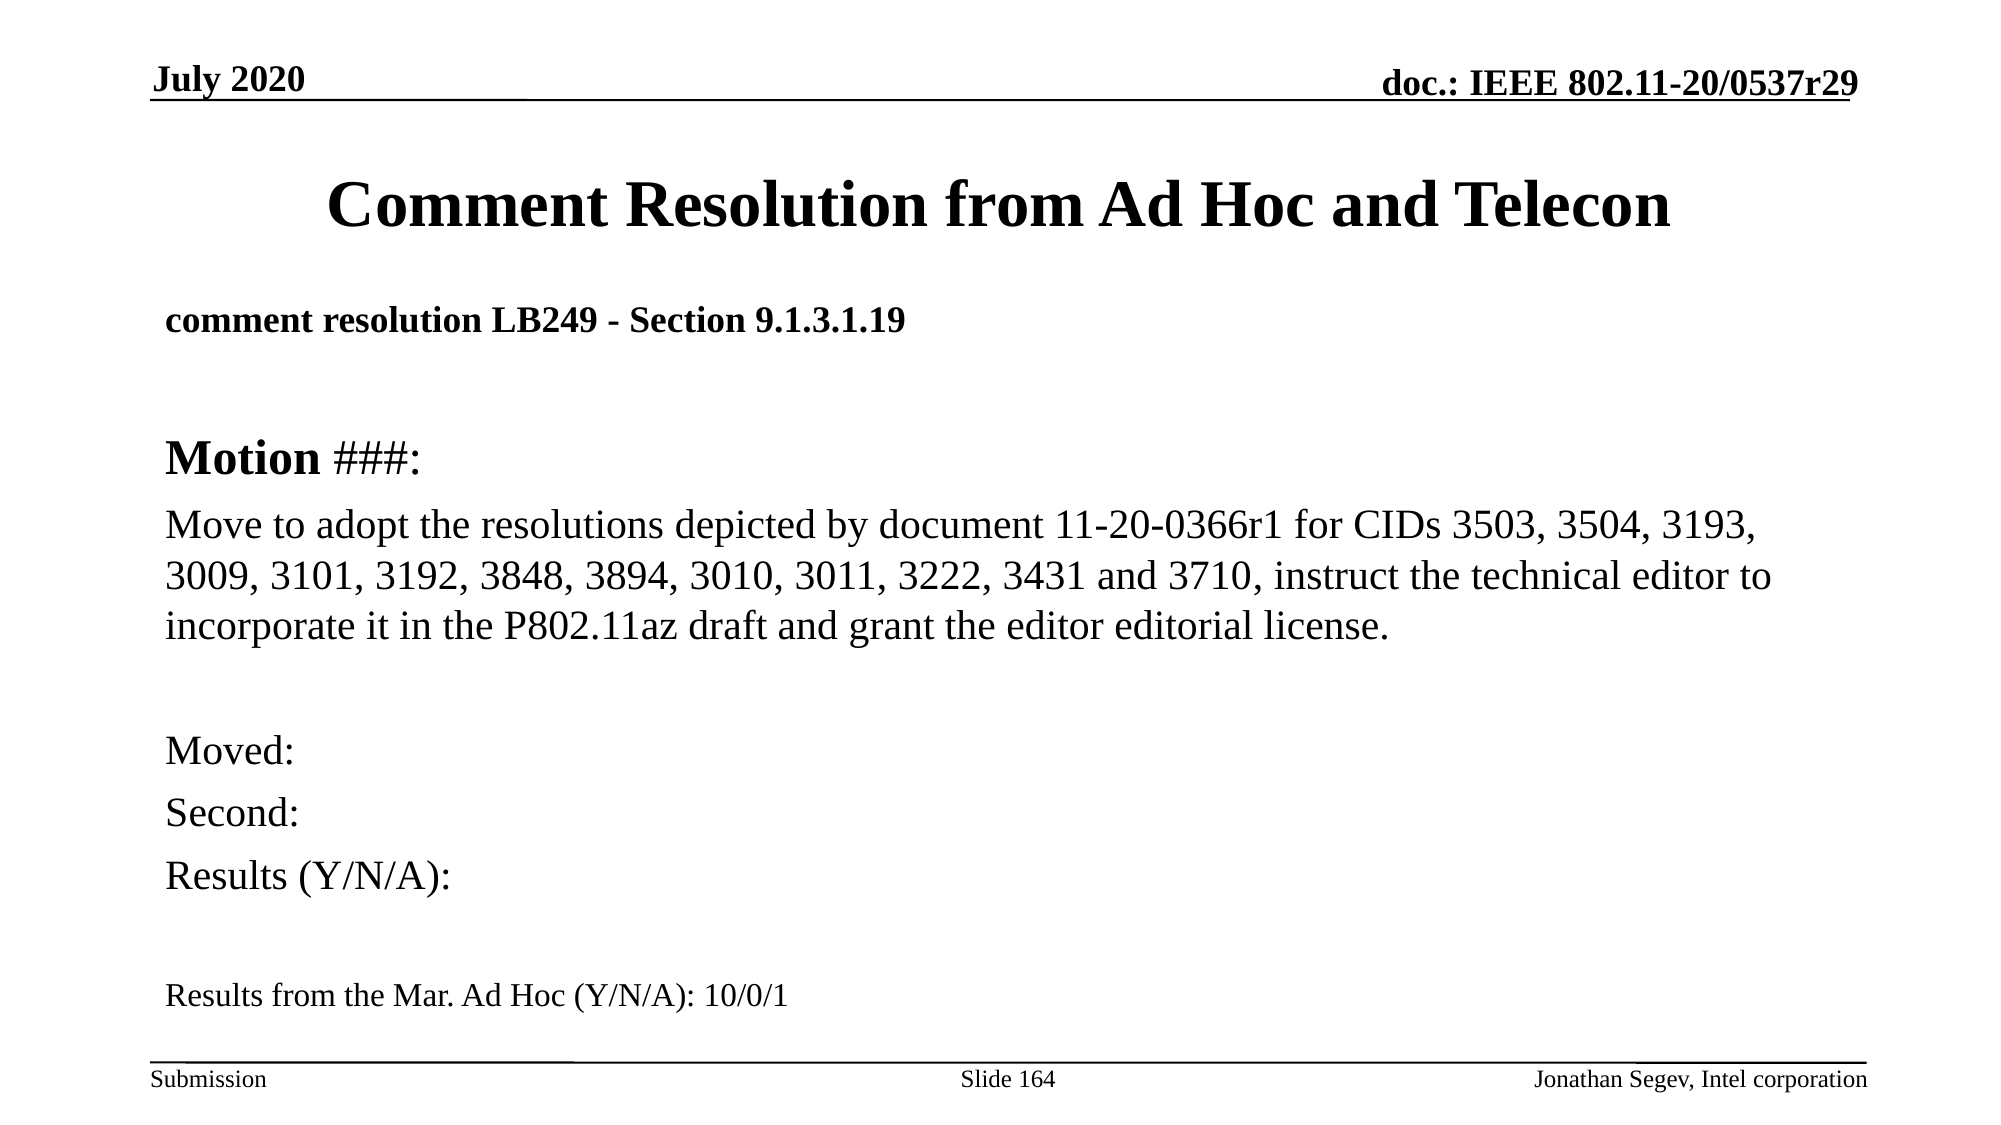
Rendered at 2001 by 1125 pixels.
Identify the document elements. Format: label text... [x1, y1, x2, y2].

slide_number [152, 54, 563, 100]
title Comment Resolution from Ad Hoc and Telecon [149, 112, 1850, 286]
slide_number Slide 164 [950, 1061, 1067, 1123]
footer Jonathan Segev, Intel corporation [1171, 1061, 1869, 1093]
list comment resolution LB249 - Section 9.1.3.1.19 Motion ###: Move to adopt the resolutions depicted by document 11-20-0366r1 for CIDs 3503, 3504, 3193, 3009, 3101, 3192, 3848, 3894, 3010, 3011, 3222, 3431 and 3710, instruct the technical editor to incorporate it in the P802.11az draft and grant the editor editorial license. Moved: Second: Results (Y/N/A): Results from the Mar. Ad Hoc (Y/N/A): 10/0/1 [149, 286, 1850, 1000]
